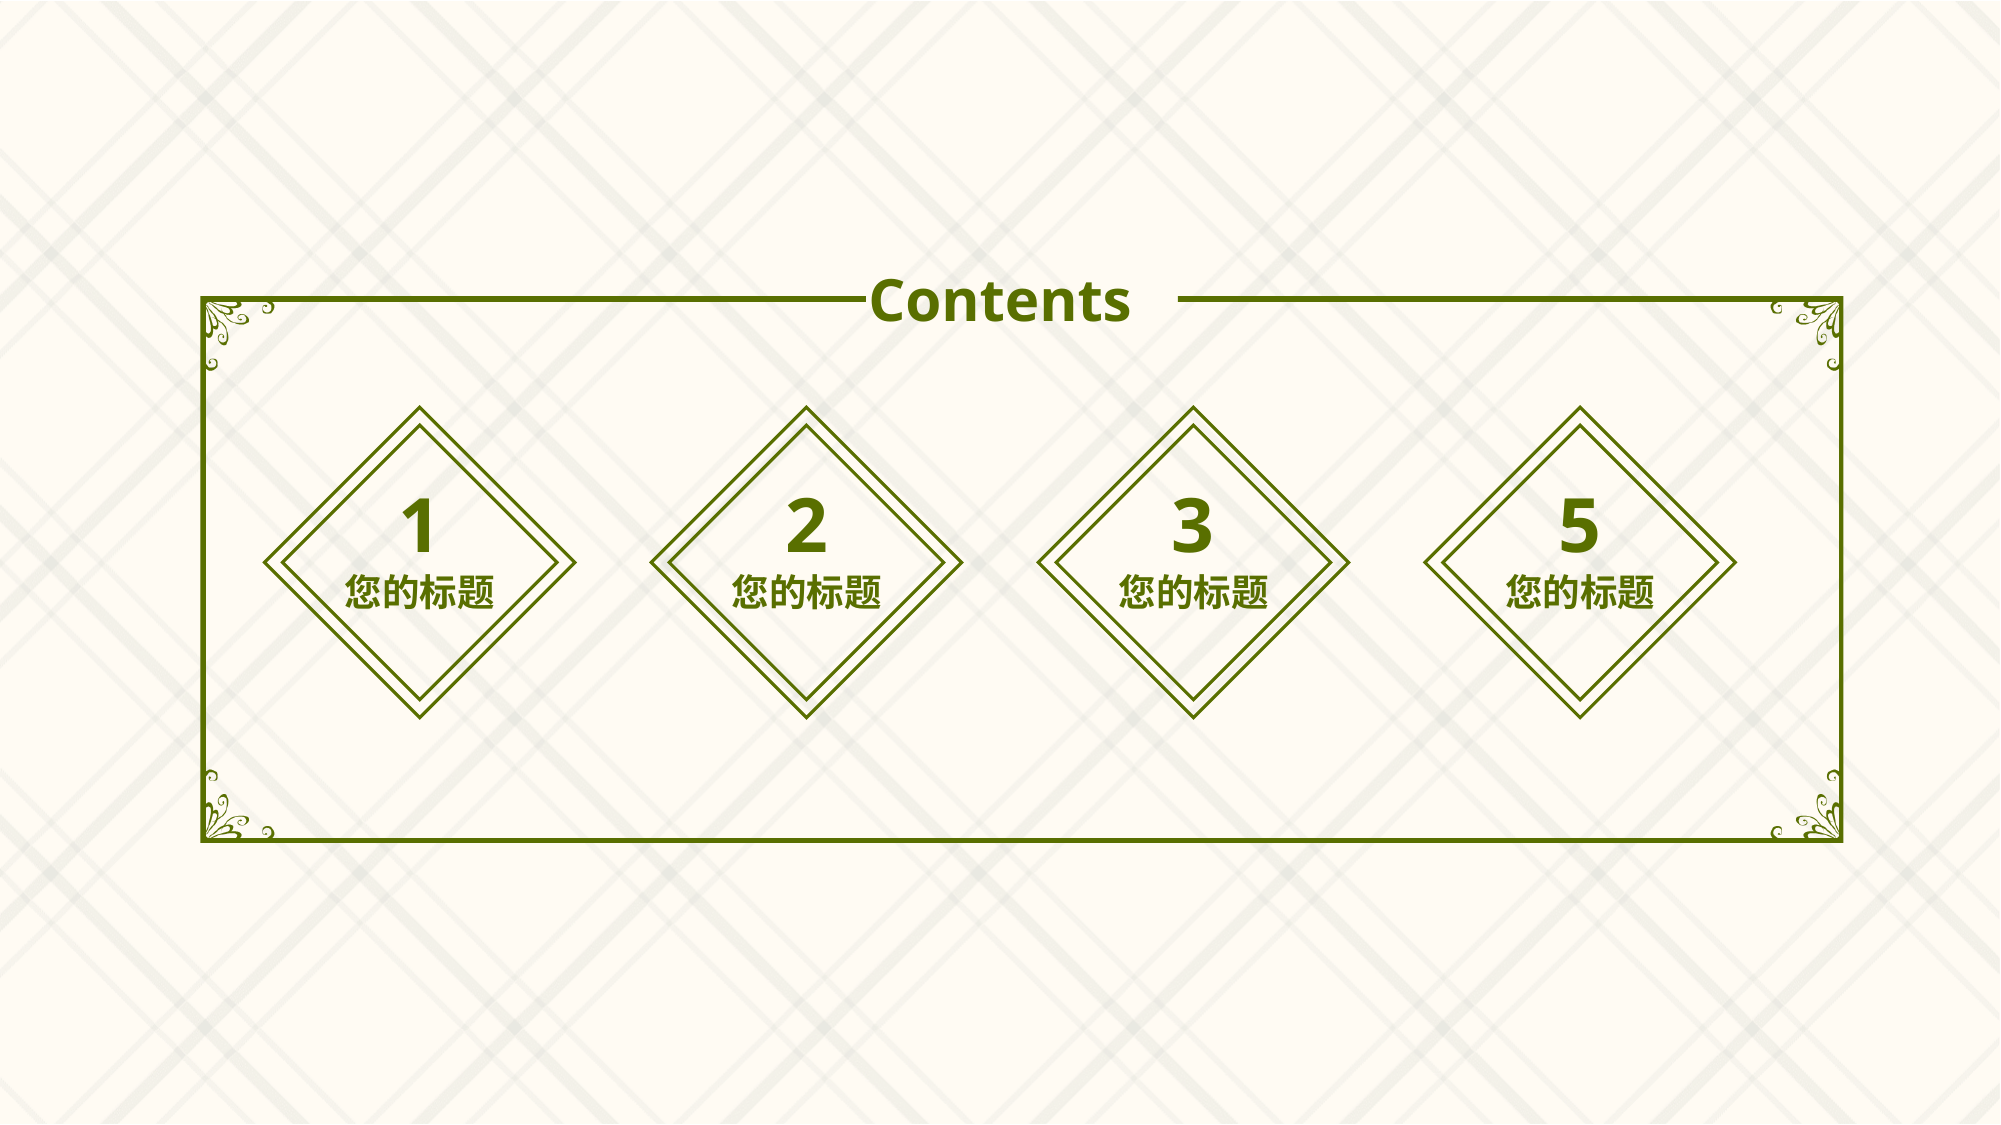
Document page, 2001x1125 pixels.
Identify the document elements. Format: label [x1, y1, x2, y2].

picture [0, 1, 2000, 1124]
text_box [200, 296, 1844, 843]
